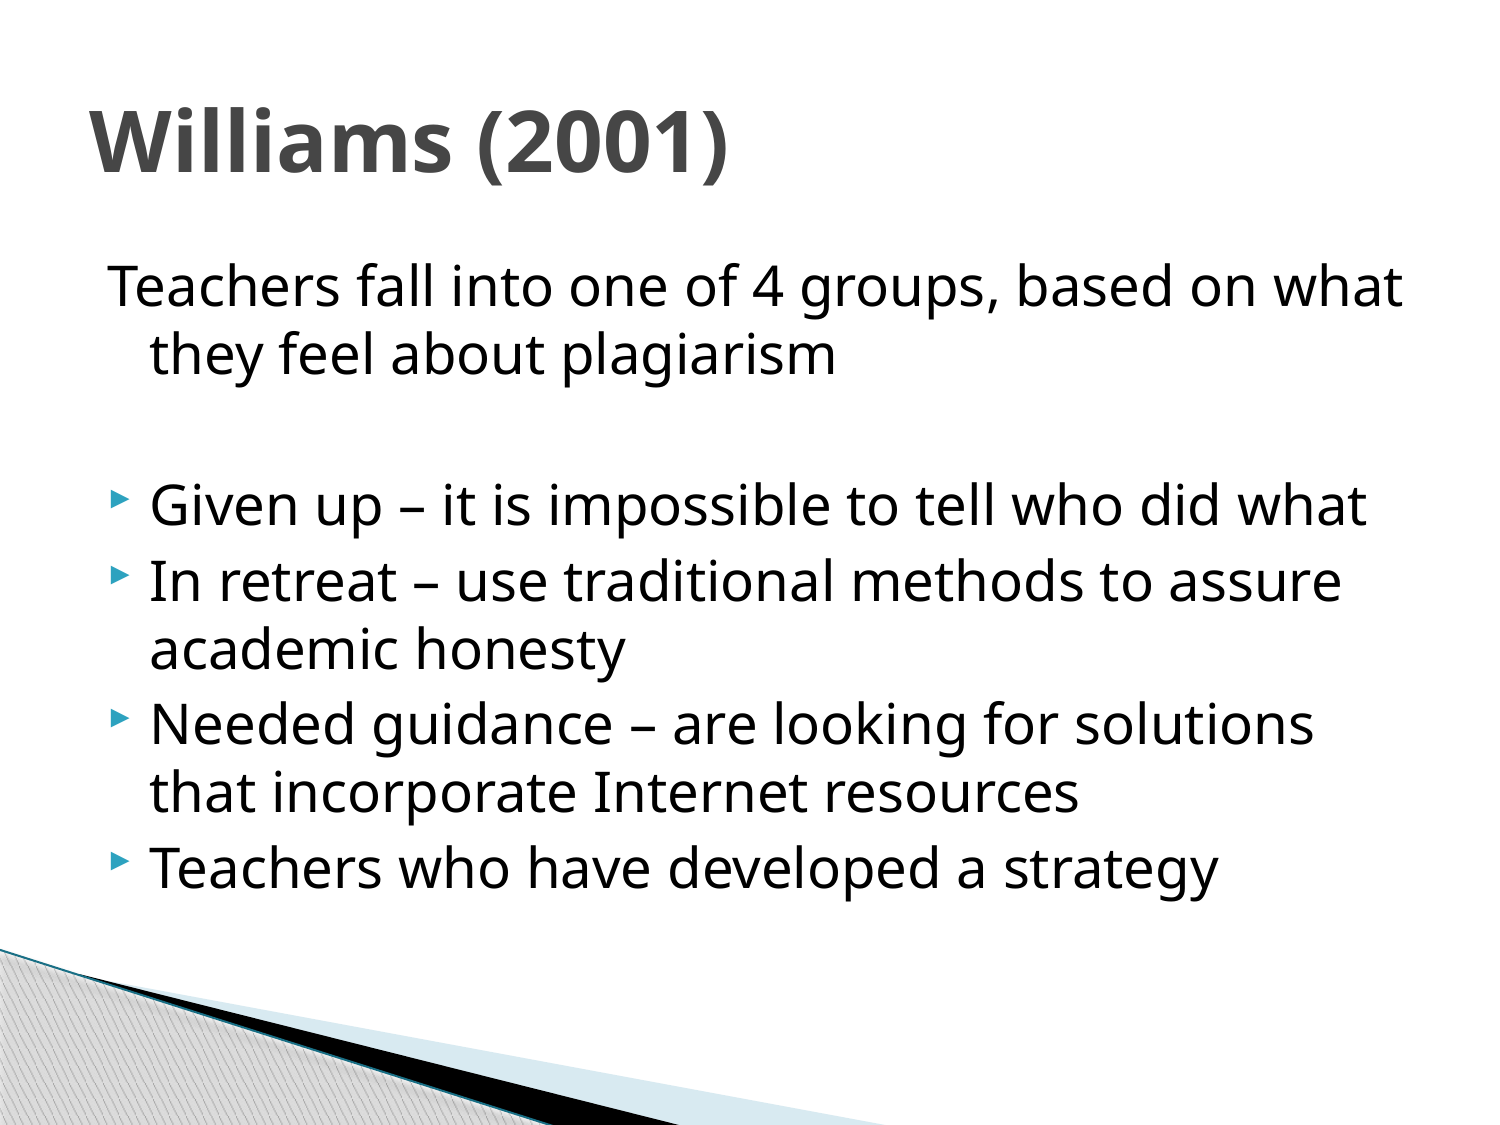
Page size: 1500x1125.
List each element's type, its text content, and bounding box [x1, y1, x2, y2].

list Teachers fall into one of 4 groups, based on what they feel about plagiarism Given up – it is impossible to tell who did what In retreat – use traditional methods to assure academic honesty Needed guidance – are looking for solutions that incorporate Internet resources Teachers who have developed a strategy [75, 243, 1425, 986]
title Williams (2001) [75, 45, 1425, 233]
